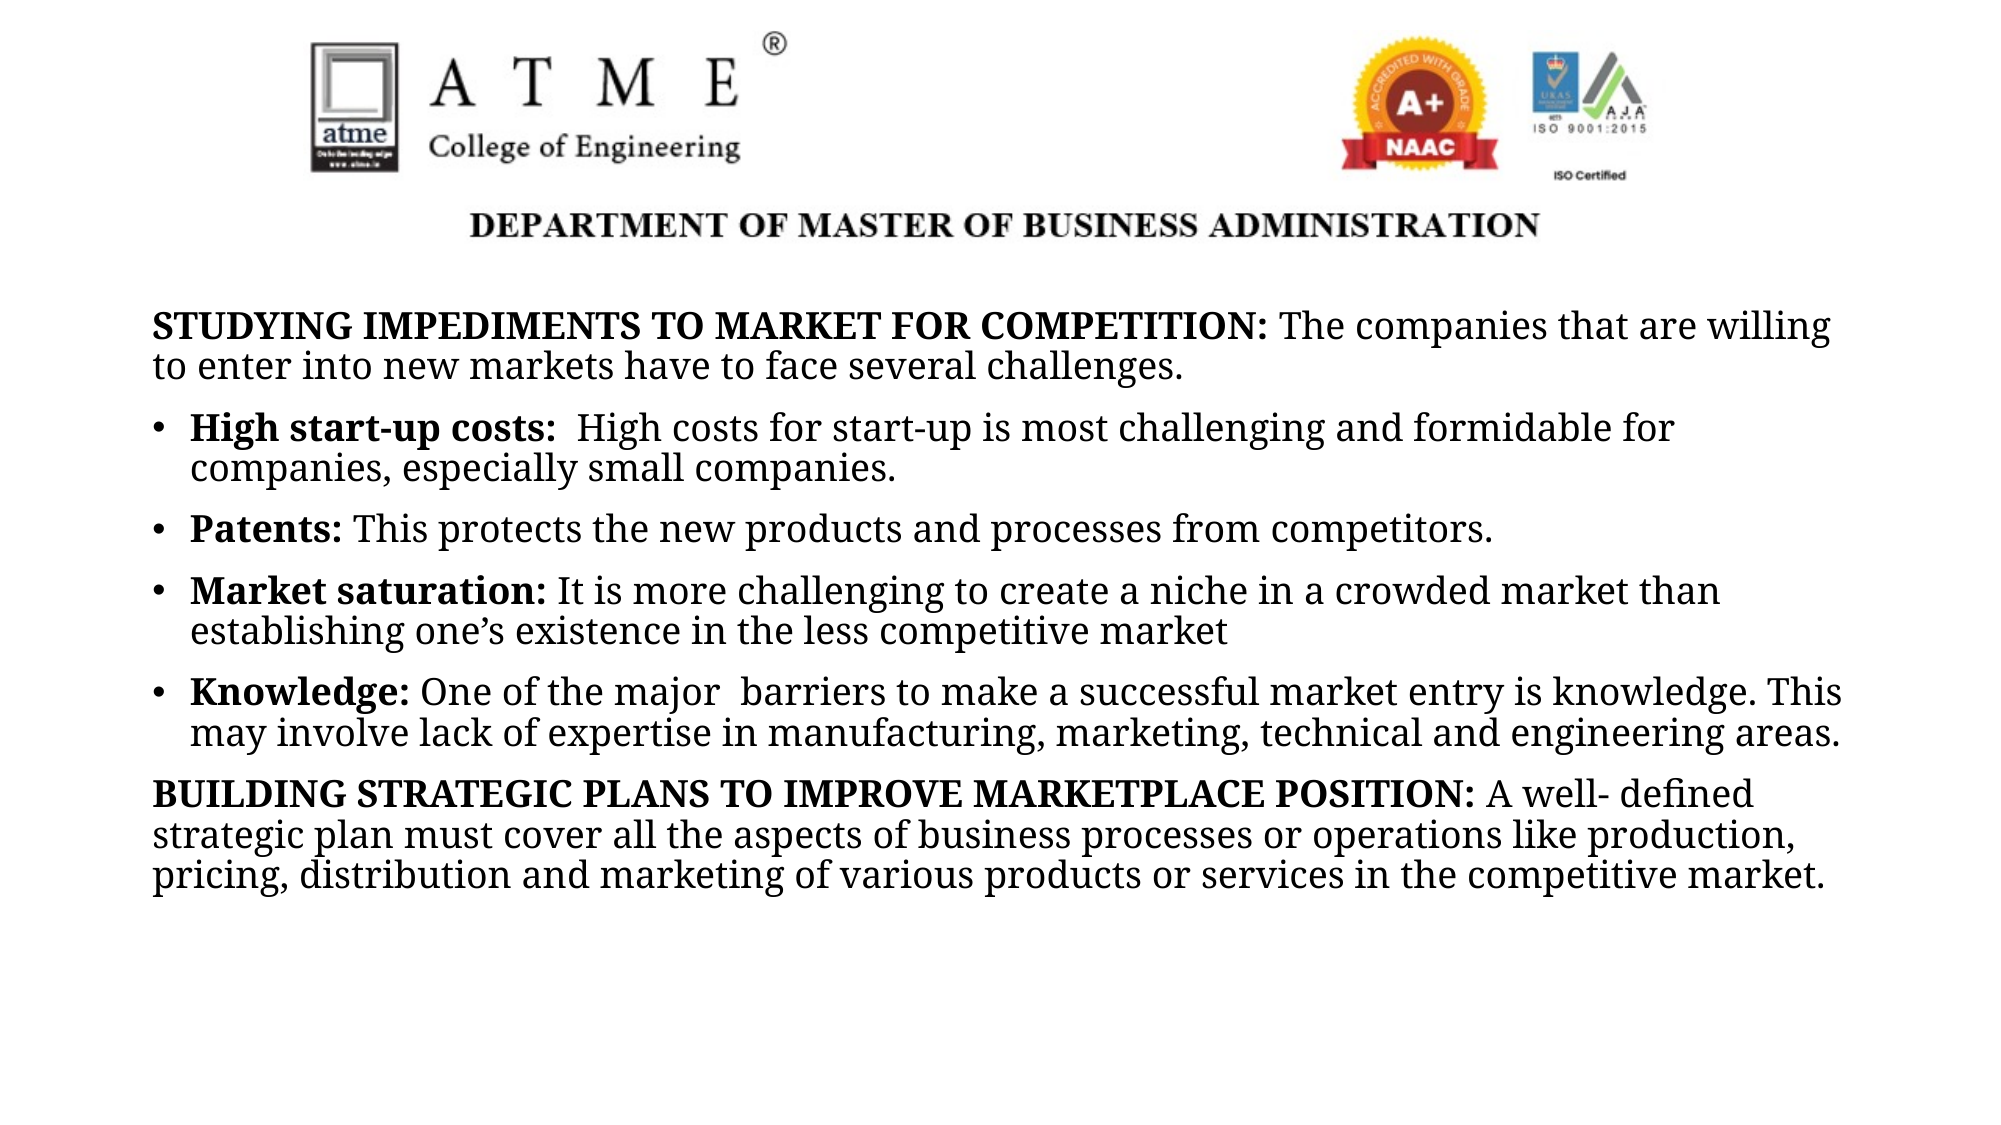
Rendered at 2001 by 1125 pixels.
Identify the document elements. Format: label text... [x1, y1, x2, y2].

picture [303, 30, 1697, 245]
list STUDYING IMPEDIMENTS TO MARKET FOR COMPETITION: The companies that are willing to enter into new markets have to face several challenges. High start-up costs: High costs for start-up is most challenging and formidable for companies, especially small companies. Patents: This protects the new products and processes from competitors. Market saturation: It is more challenging to create a niche in a crowded market than establishing one’s existence in the less competitive market Knowledge: One of the major barriers to make a successful market entry is knowledge. This may involve lack of expertise in manufacturing, marketing, technical and engineering areas. BUILDING STRATEGIC PLANS TO IMPROVE MARKETPLACE POSITION: A well- defined strategic plan must cover all the aspects of business processes or operations like production, pricing, distribution and marketing of various products or services in the competitive market. [137, 299, 1863, 1014]
